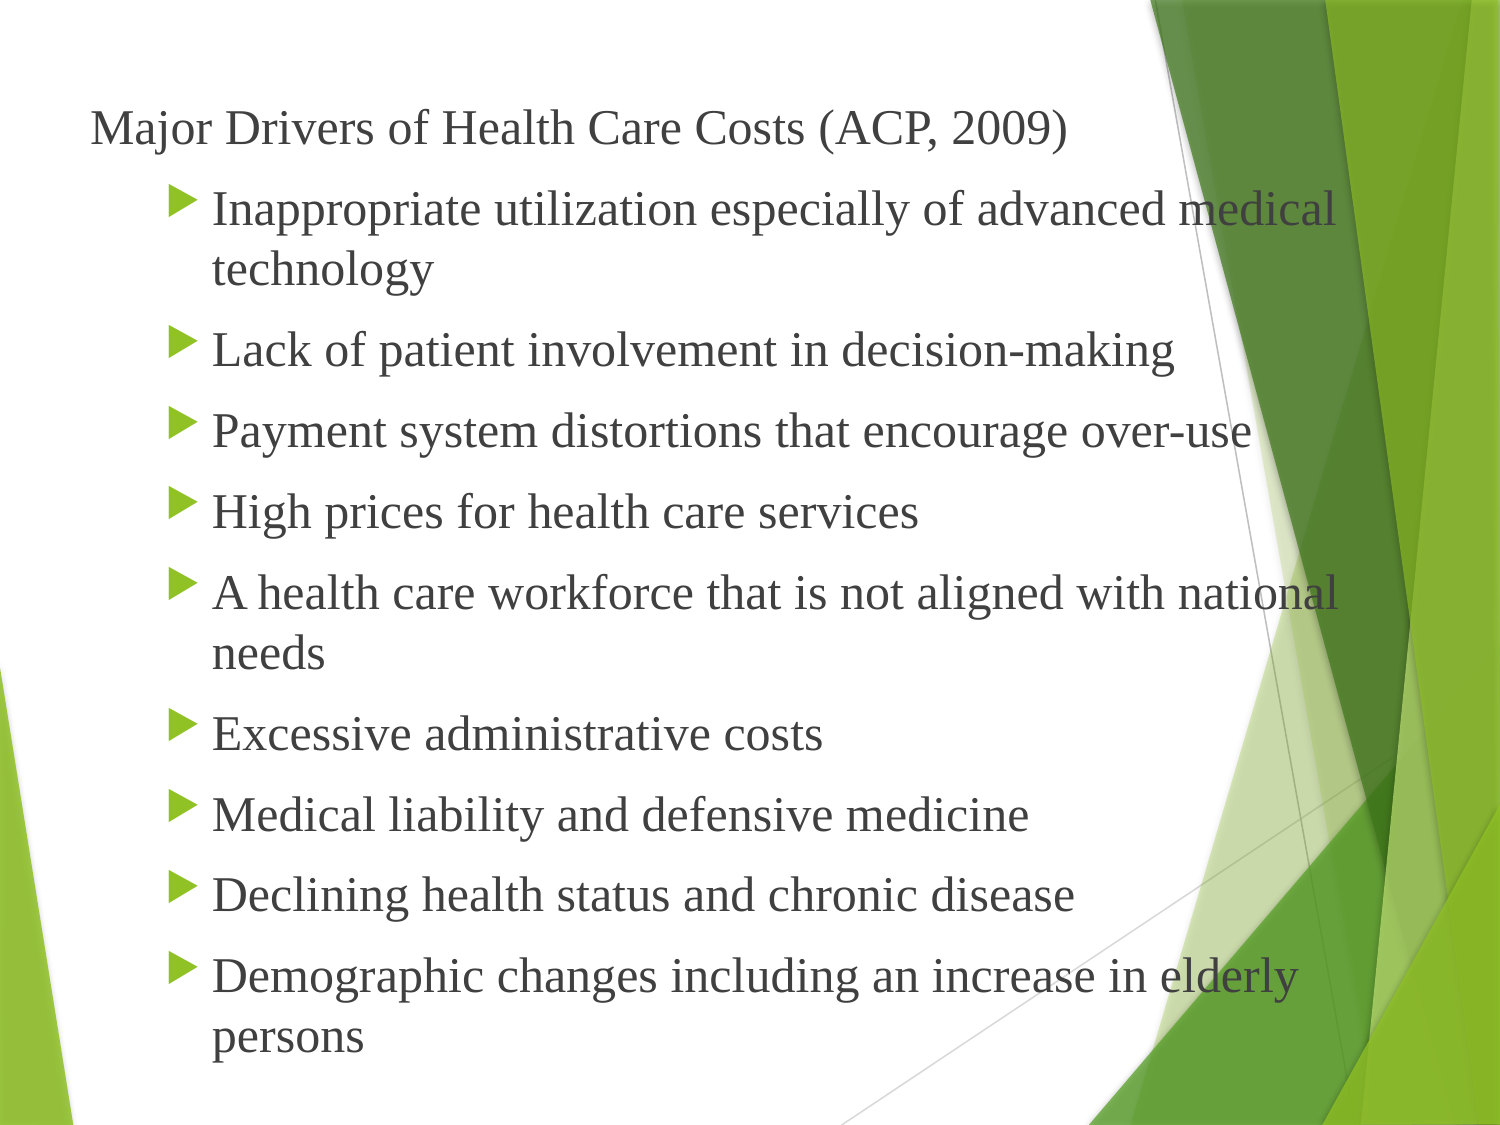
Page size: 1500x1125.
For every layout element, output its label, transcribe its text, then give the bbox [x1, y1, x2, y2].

list Major Drivers of Health Care Costs (ACP, 2009) Inappropriate utilization especially of advanced medical technology Lack of patient involvement in decision-making Payment system distortions that encourage over-use High prices for health care services A health care workforce that is not aligned with national needs Excessive administrative costs Medical liability and defensive medicine Declining health status and chronic disease Demographic changes including an increase in elderly persons [75, 87, 1425, 1005]
